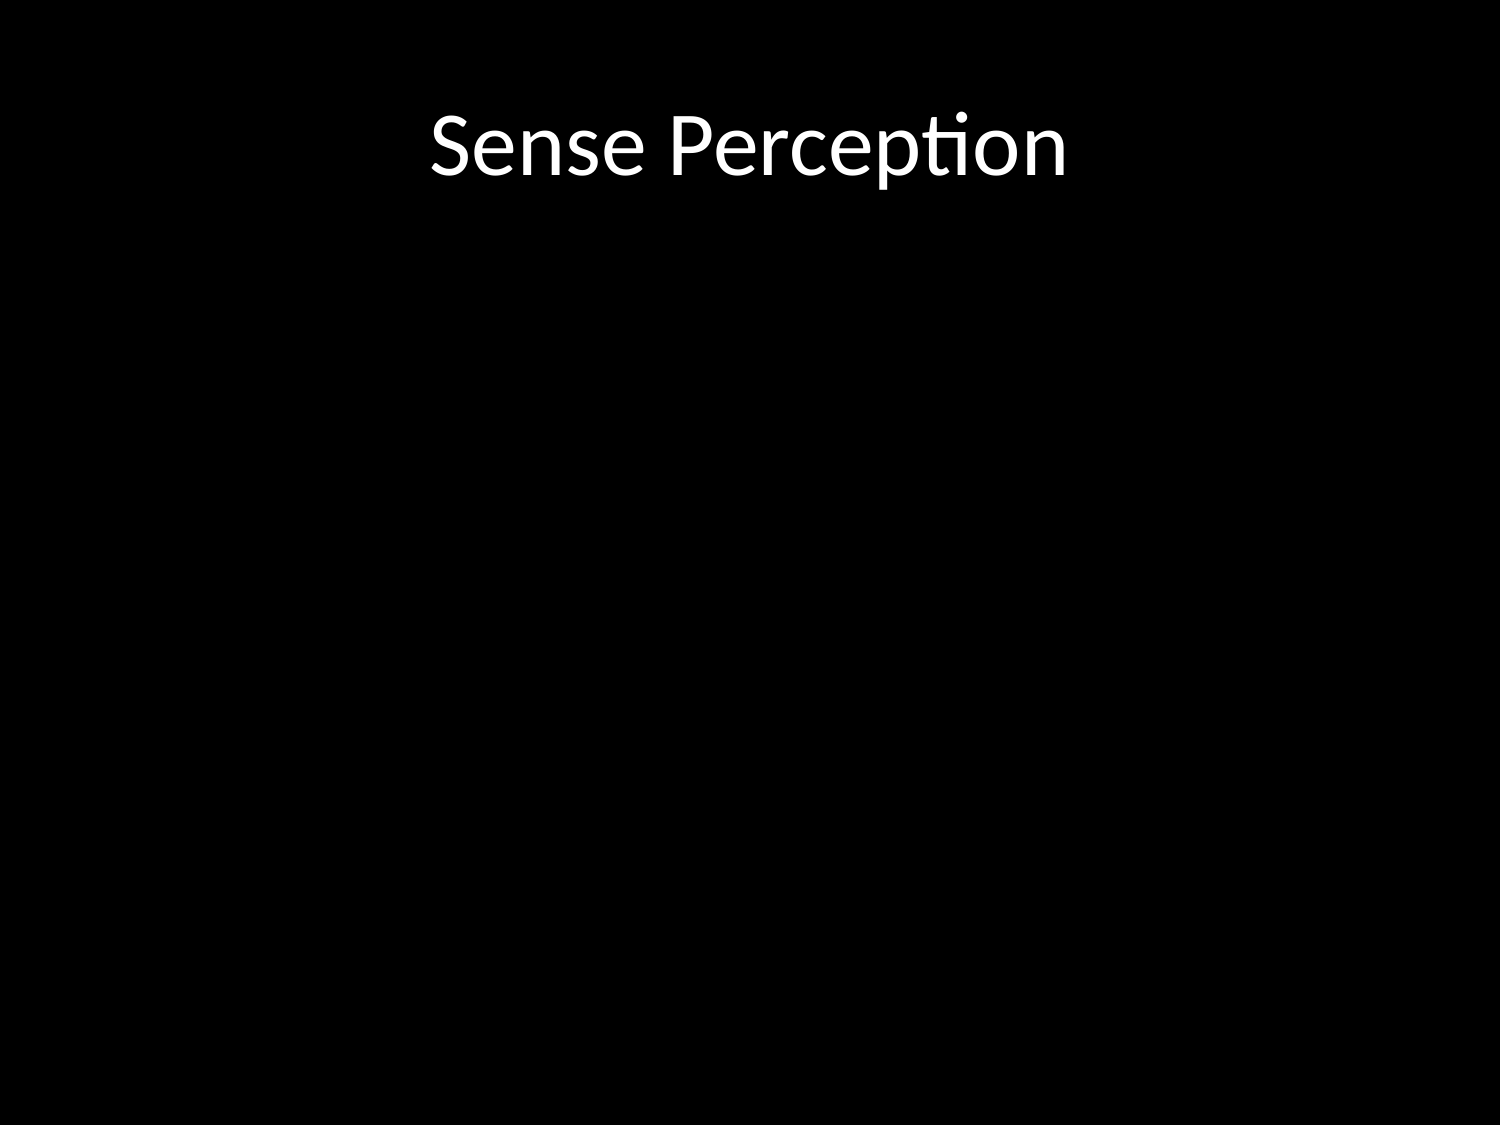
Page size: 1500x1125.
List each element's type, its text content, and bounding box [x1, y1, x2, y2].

title Sense Perception [75, 45, 1425, 233]
